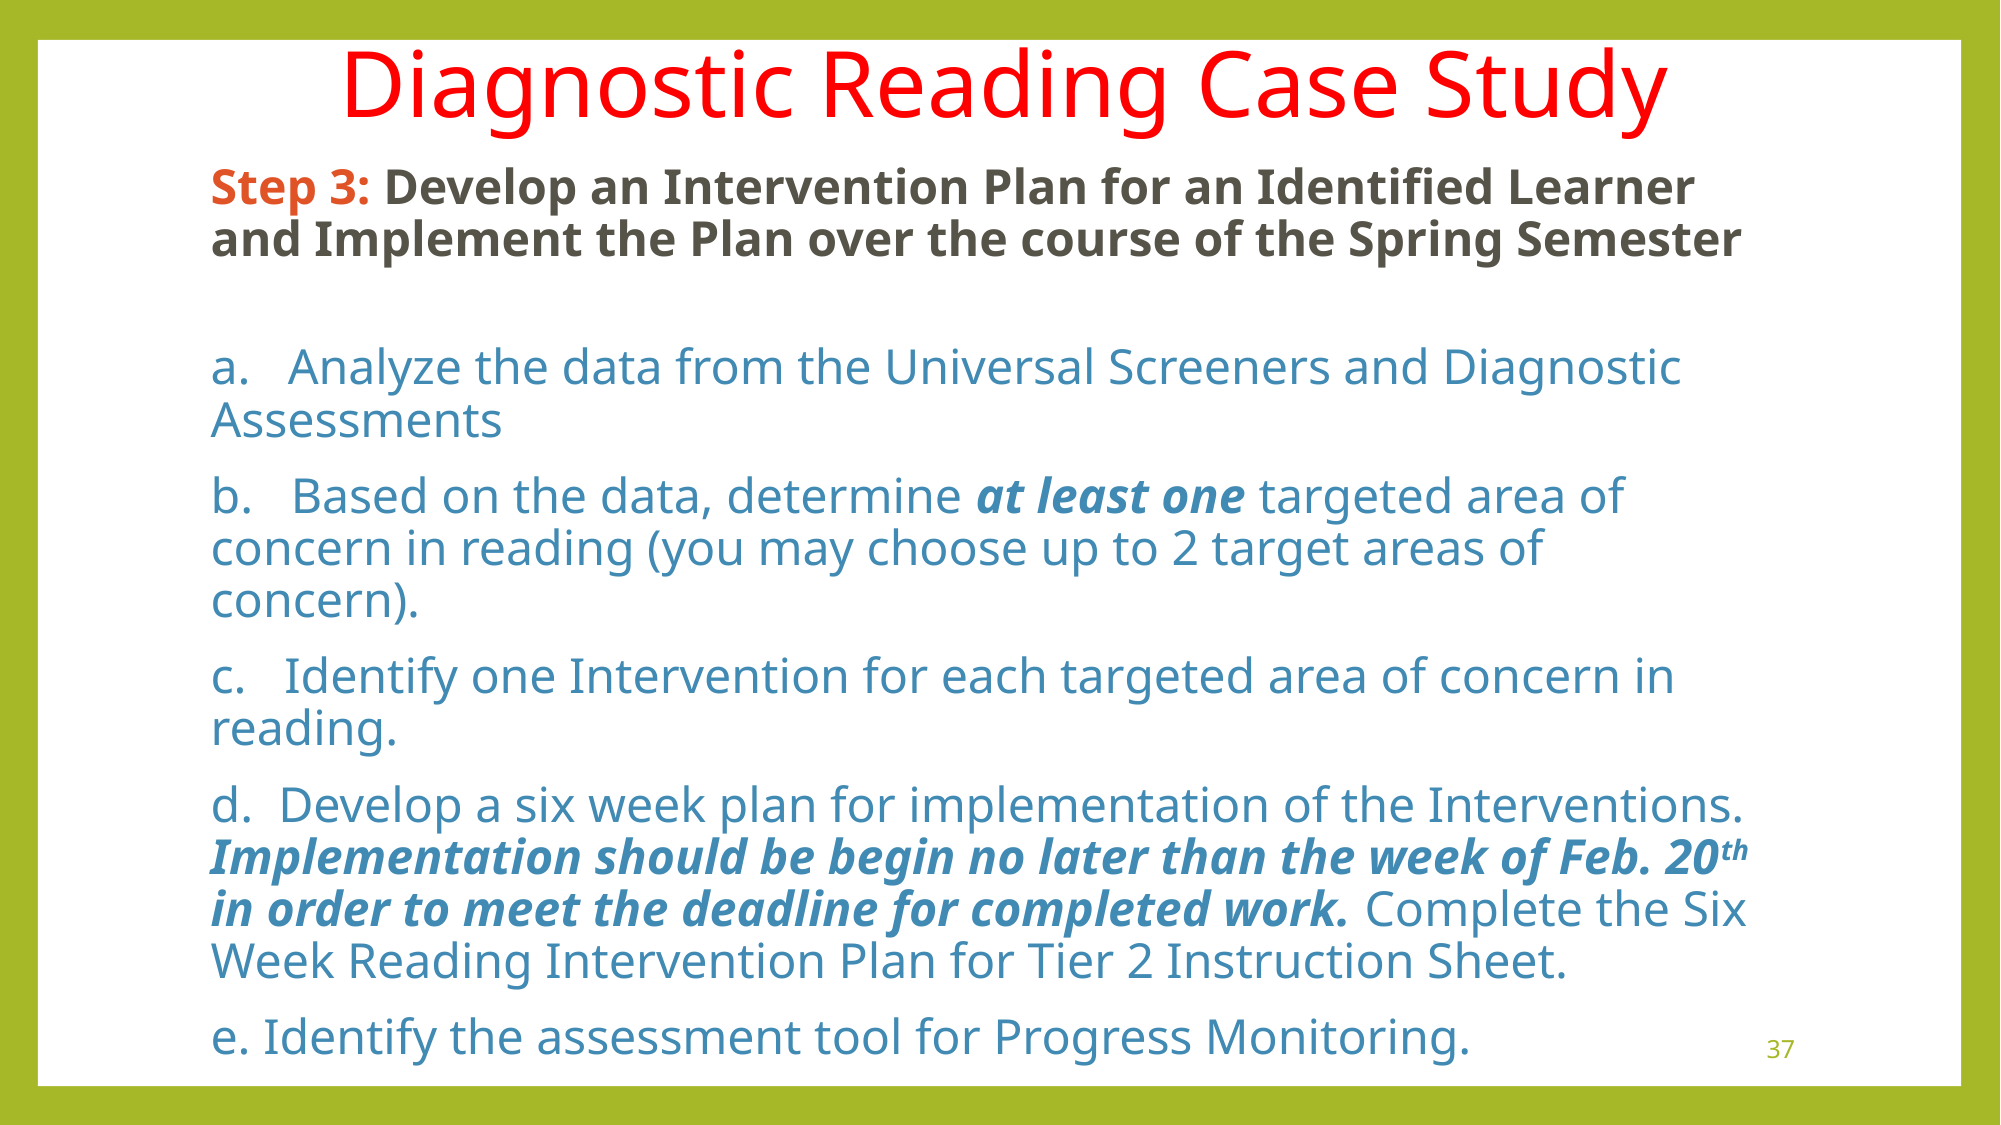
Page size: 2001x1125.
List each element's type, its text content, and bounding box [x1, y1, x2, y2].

title Diagnostic Reading Case Study [324, 0, 1713, 155]
slide_number 37 [1530, 1020, 1811, 1081]
list Step 3: Develop an Intervention Plan for an Identified Learner and Implement the Plan over the course of the Spring Semester a. Analyze the data from the Universal Screeners and Diagnostic Assessments b. Based on the data, determine at least one targeted area of concern in reading (you may choose up to 2 target areas of concern). c. Identify one Intervention for each targeted area of concern in reading. d. Develop a six week plan for implementation of the Interventions. Implementation should be begin no later than the week of Feb. 20th in order to meet the deadline for completed work. Complete the Six Week Reading Intervention Plan for Tier 2 Instruction Sheet. e. Identify the assessment tool for Progress Monitoring. [195, 155, 1782, 1125]
